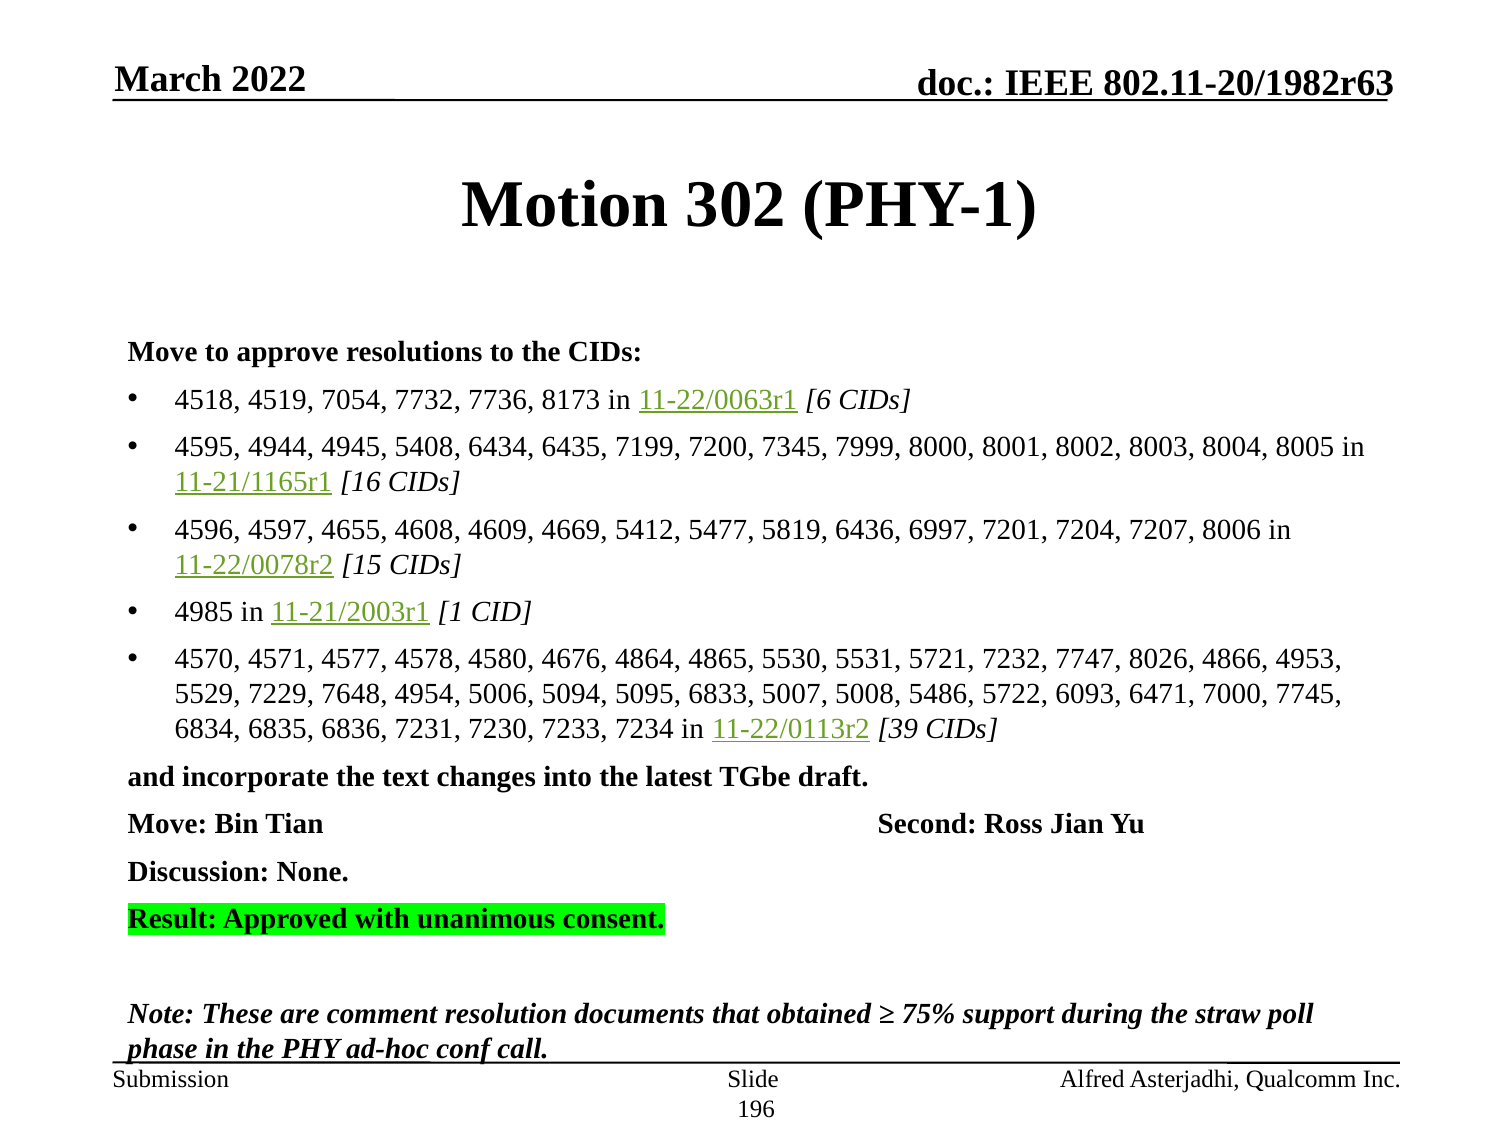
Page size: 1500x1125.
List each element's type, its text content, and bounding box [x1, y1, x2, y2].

list Move to approve resolutions to the CIDs: 4518, 4519, 7054, 7732, 7736, 8173 in 11-22/0063r1 [6 CIDs] 4595, 4944, 4945, 5408, 6434, 6435, 7199, 7200, 7345, 7999, 8000, 8001, 8002, 8003, 8004, 8005 in 11-21/1165r1 [16 CIDs] 4596, 4597, 4655, 4608, 4609, 4669, 5412, 5477, 5819, 6436, 6997, 7201, 7204, 7207, 8006 in 11-22/0078r2 [15 CIDs] 4985 in 11-21/2003r1 [1 CID] 4570, 4571, 4577, 4578, 4580, 4676, 4864, 4865, 5530, 5531, 5721, 7232, 7747, 8026, 4866, 4953, 5529, 7229, 7648, 4954, 5006, 5094, 5095, 6833, 5007, 5008, 5486, 5722, 6093, 6471, 7000, 7745, 6834, 6835, 6836, 7231, 7230, 7233, 7234 in 11-22/0113r2 [39 CIDs] and incorporate the text changes into the latest TGbe draft. Move: Bin Tian Second: Ross Jian Yu Discussion: None. Result: Approved with unanimous consent. Note: These are comment resolution documents that obtained ≥ 75% support during the straw poll phase in the PHY ad-hoc conf call. [112, 324, 1388, 1063]
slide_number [114, 54, 423, 100]
slide_number Slide 196 [712, 1061, 800, 1123]
title Motion 302 (PHY-1) [112, 112, 1388, 288]
footer Alfred Asterjadhi, Qualcomm Inc. [878, 1061, 1402, 1093]
